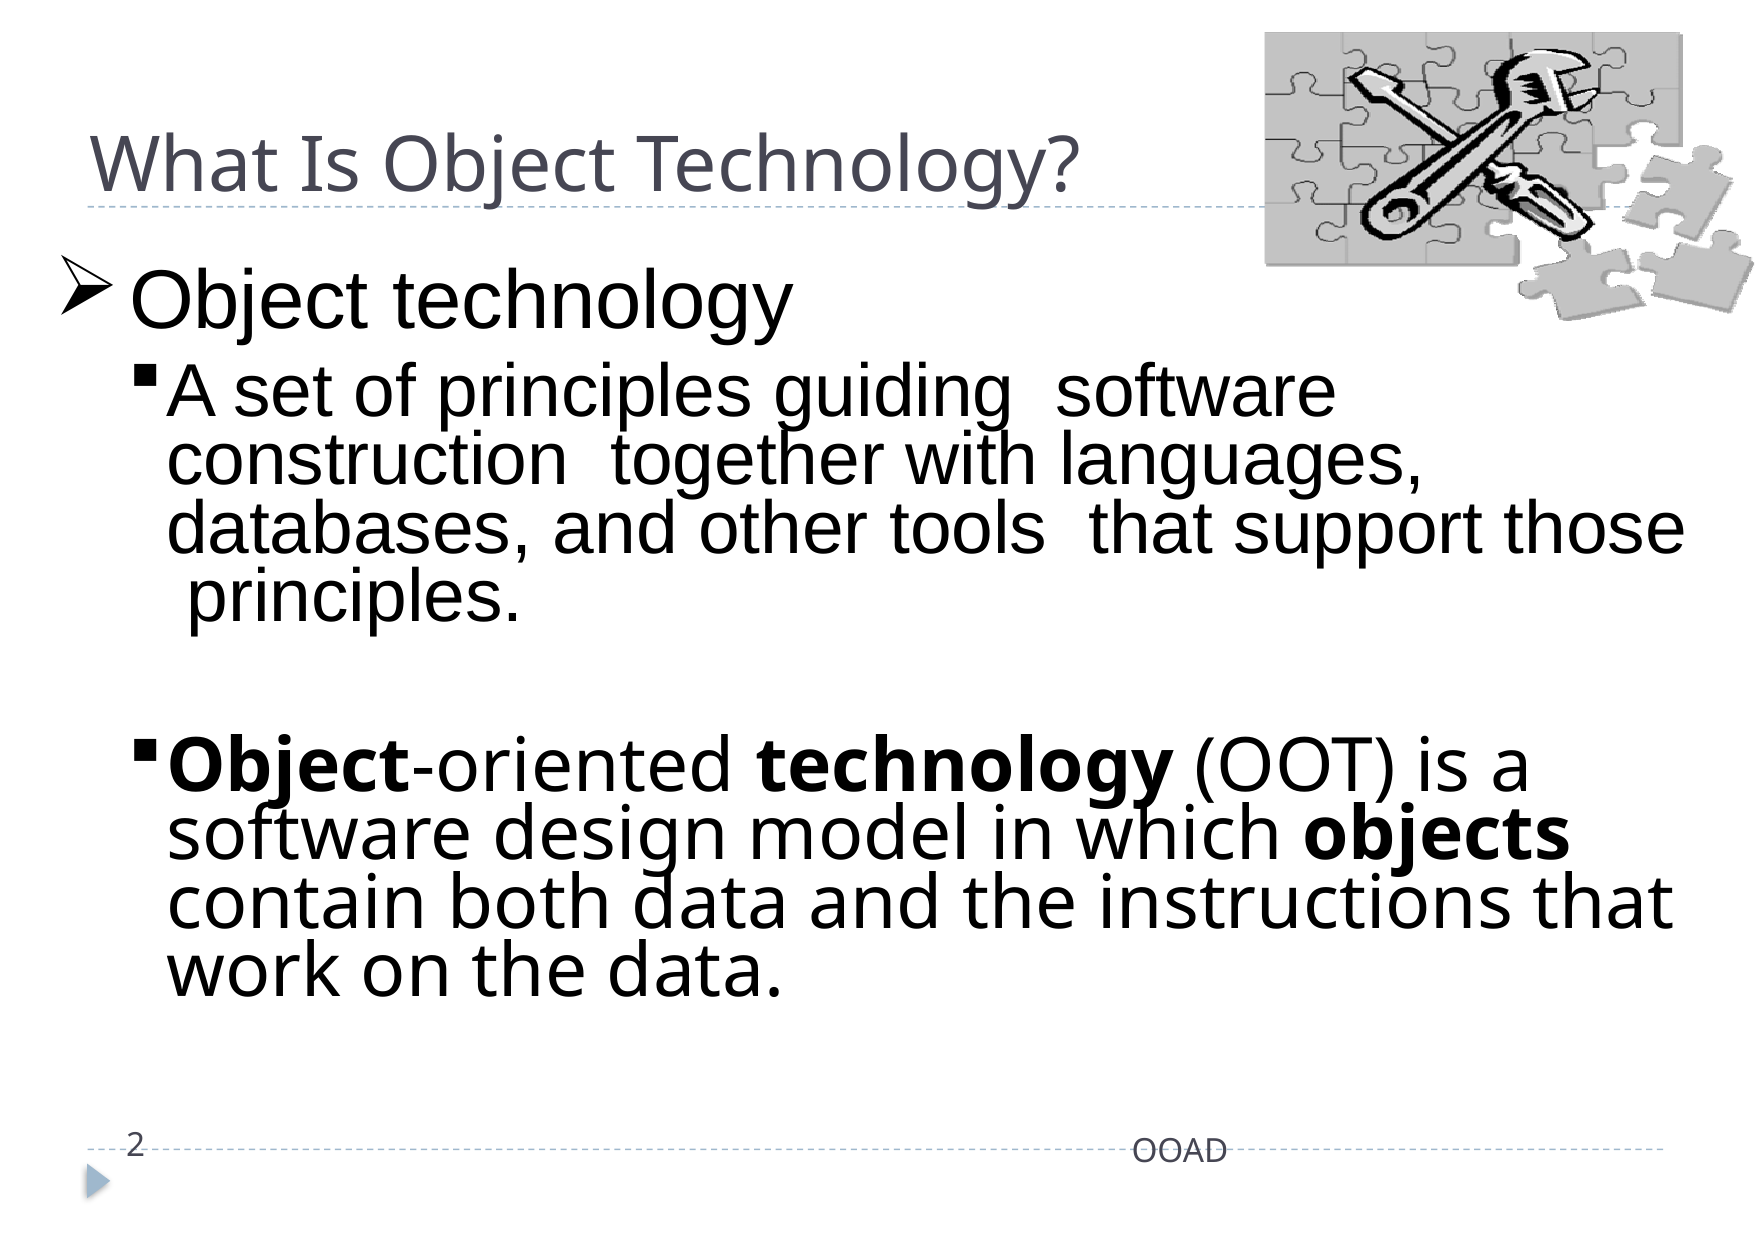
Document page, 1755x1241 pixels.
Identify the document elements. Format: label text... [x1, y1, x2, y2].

text_box Object technology A set of principles guiding software construction together with languages, databases, and other tools that support those principles. Object-oriented technology (OOT) is a software design model in which objects contain both data and the instructions that work on the data. [52, 245, 1702, 1011]
title What Is Object Technology? [87, 0, 1667, 207]
footer OOAD [556, 1149, 1229, 1241]
text_box [1264, 32, 1755, 321]
slide_number 2 [117, 1149, 498, 1241]
